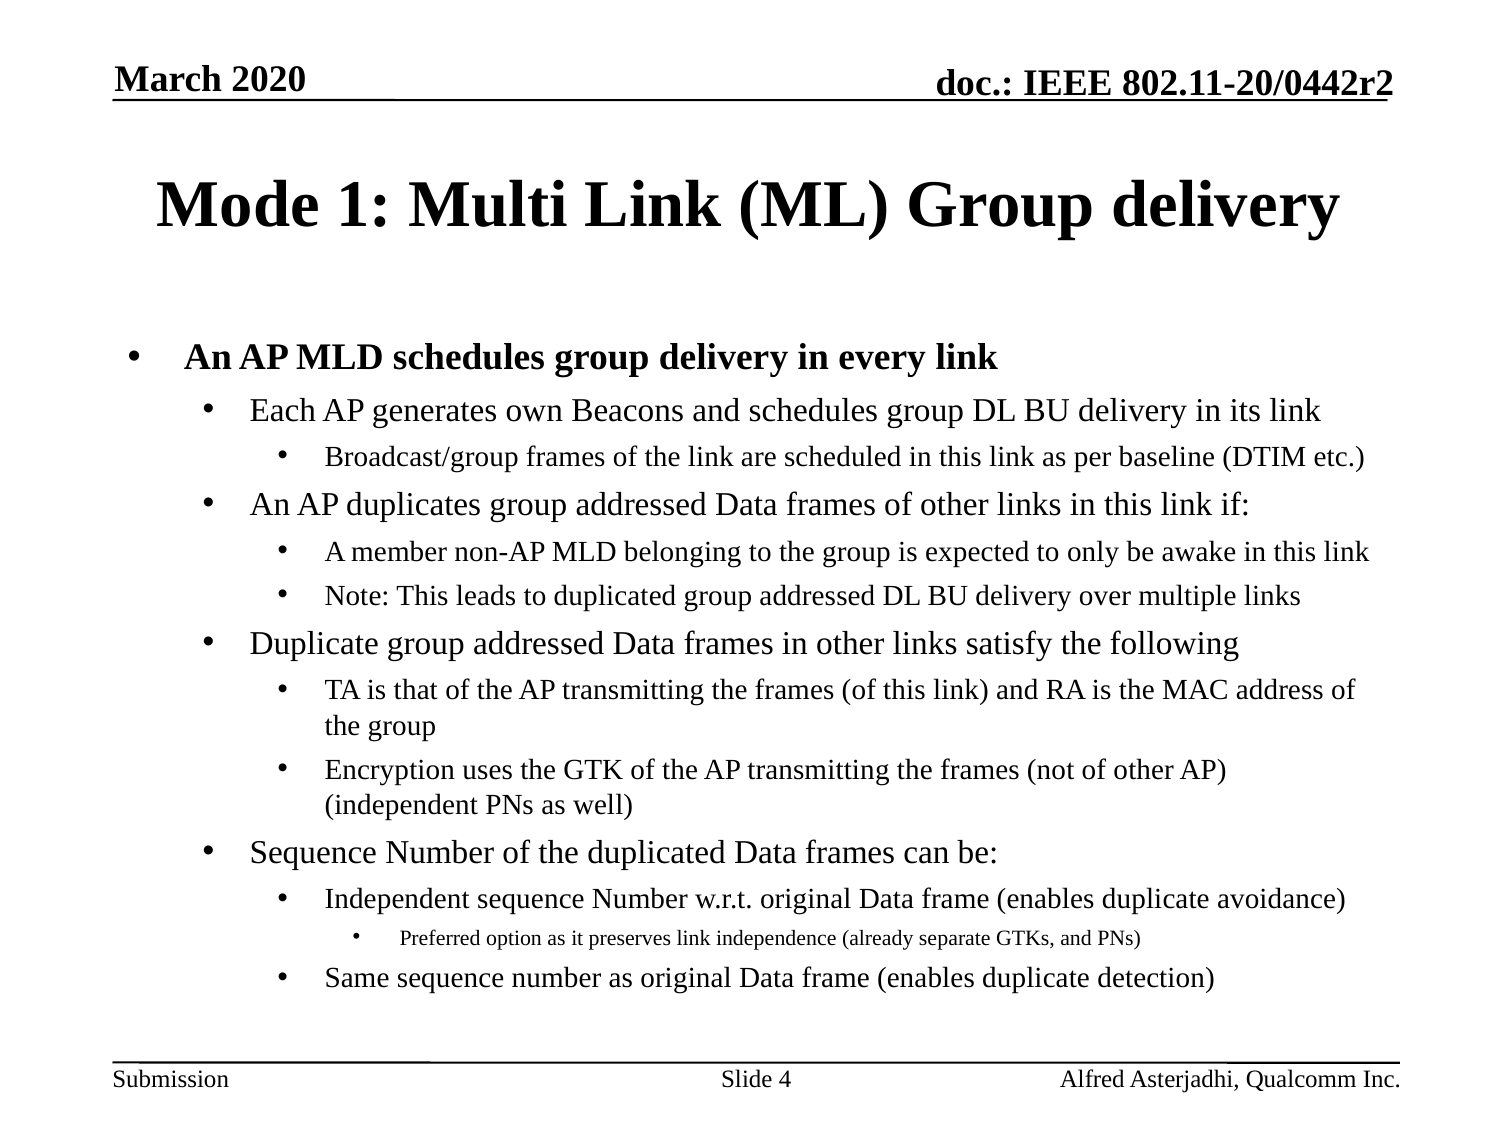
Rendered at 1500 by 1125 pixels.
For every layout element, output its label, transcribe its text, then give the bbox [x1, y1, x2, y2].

slide_number Slide 4 [712, 1061, 800, 1123]
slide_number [114, 54, 423, 100]
list An AP MLD schedules group delivery in every link Each AP generates own Beacons and schedules group DL BU delivery in its link Broadcast/group frames of the link are scheduled in this link as per baseline (DTIM etc.) An AP duplicates group addressed Data frames of other links in this link if: A member non-AP MLD belonging to the group is expected to only be awake in this link Note: This leads to duplicated group addressed DL BU delivery over multiple links Duplicate group addressed Data frames in other links satisfy the following TA is that of the AP transmitting the frames (of this link) and RA is the MAC address of the group Encryption uses the GTK of the AP transmitting the frames (not of other AP) (independent PNs as well) Sequence Number of the duplicated Data frames can be: Independent sequence Number w.r.t. original Data frame (enables duplicate avoidance) Preferred option as it preserves link independence (already separate GTKs, and PNs) Same sequence number as original Data frame (enables duplicate detection) [112, 324, 1388, 1063]
title Mode 1: Multi Link (ML) Group delivery [112, 112, 1388, 288]
footer Alfred Asterjadhi, Qualcomm Inc. [878, 1061, 1402, 1093]
